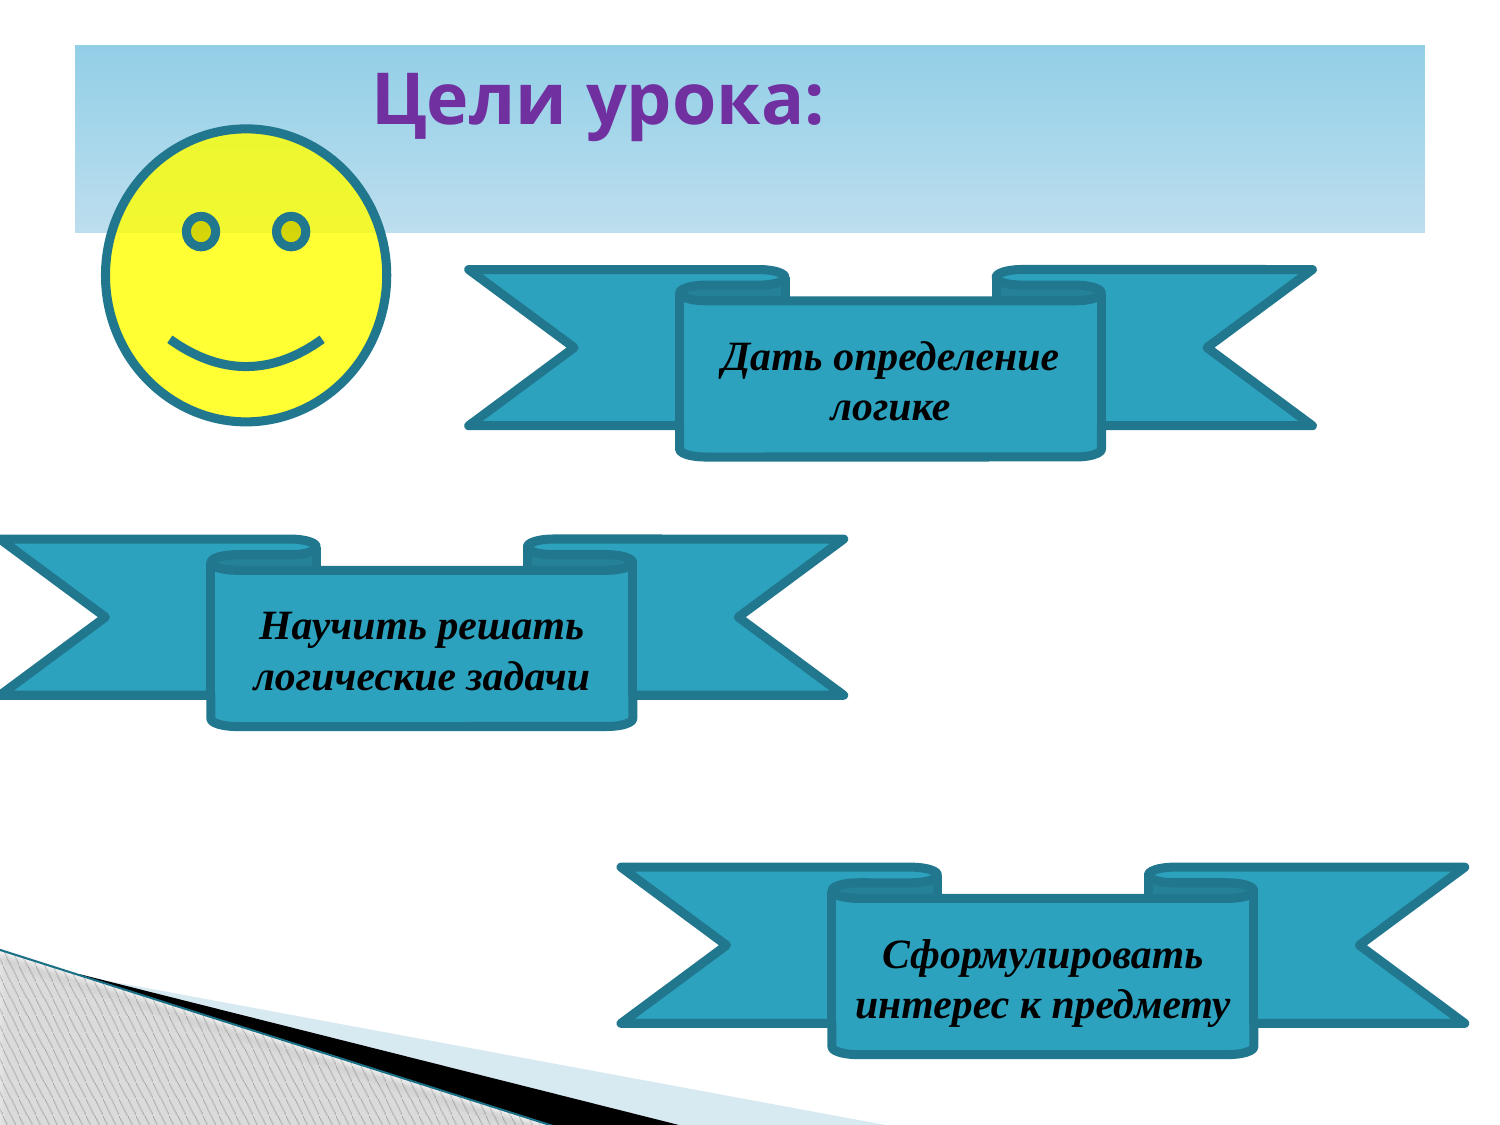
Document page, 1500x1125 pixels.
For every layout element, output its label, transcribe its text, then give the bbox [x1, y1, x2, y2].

text_box Дать определение логике [464, 264, 1317, 462]
text_box [100, 124, 392, 427]
text_box Научить решать логические задачи [0, 534, 849, 732]
text_box Сформулировать интерес к предмету [616, 862, 1470, 1060]
title Цели урока: [75, 45, 1425, 233]
